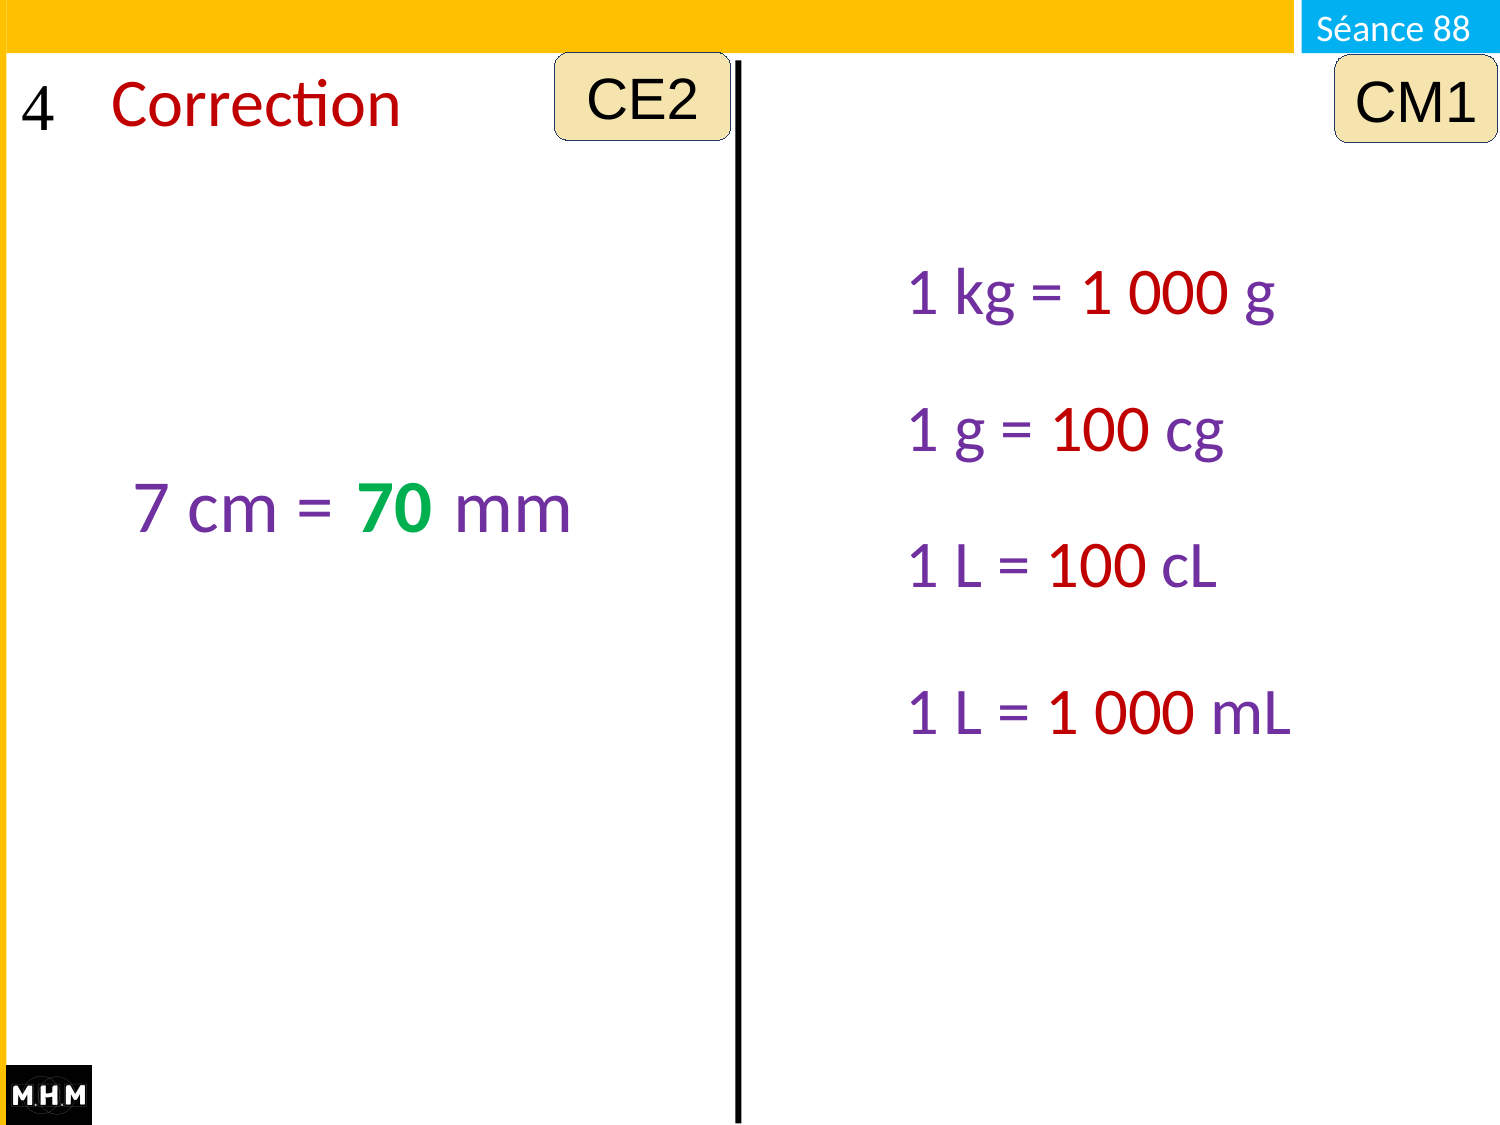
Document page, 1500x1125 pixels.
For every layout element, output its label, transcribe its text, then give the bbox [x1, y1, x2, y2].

picture [6, 1065, 92, 1125]
text_box 1 kg = 1 000 g [890, 240, 1500, 336]
text_box CE2 [554, 52, 731, 141]
text_box 1 g = 100 cg [890, 377, 1500, 472]
text_box 7 cm = … mm [450, 449, 615, 555]
text_box CM1 [1334, 54, 1498, 143]
text_box 70 [341, 449, 450, 555]
title Correction [739, 60, 1391, 150]
title Correction [96, 60, 738, 150]
text_box 1 L = 1 000 mL [890, 660, 1500, 755]
text_box 7 cm = … mm [118, 449, 341, 555]
text_box 1 L = 100 cL [890, 513, 1500, 609]
